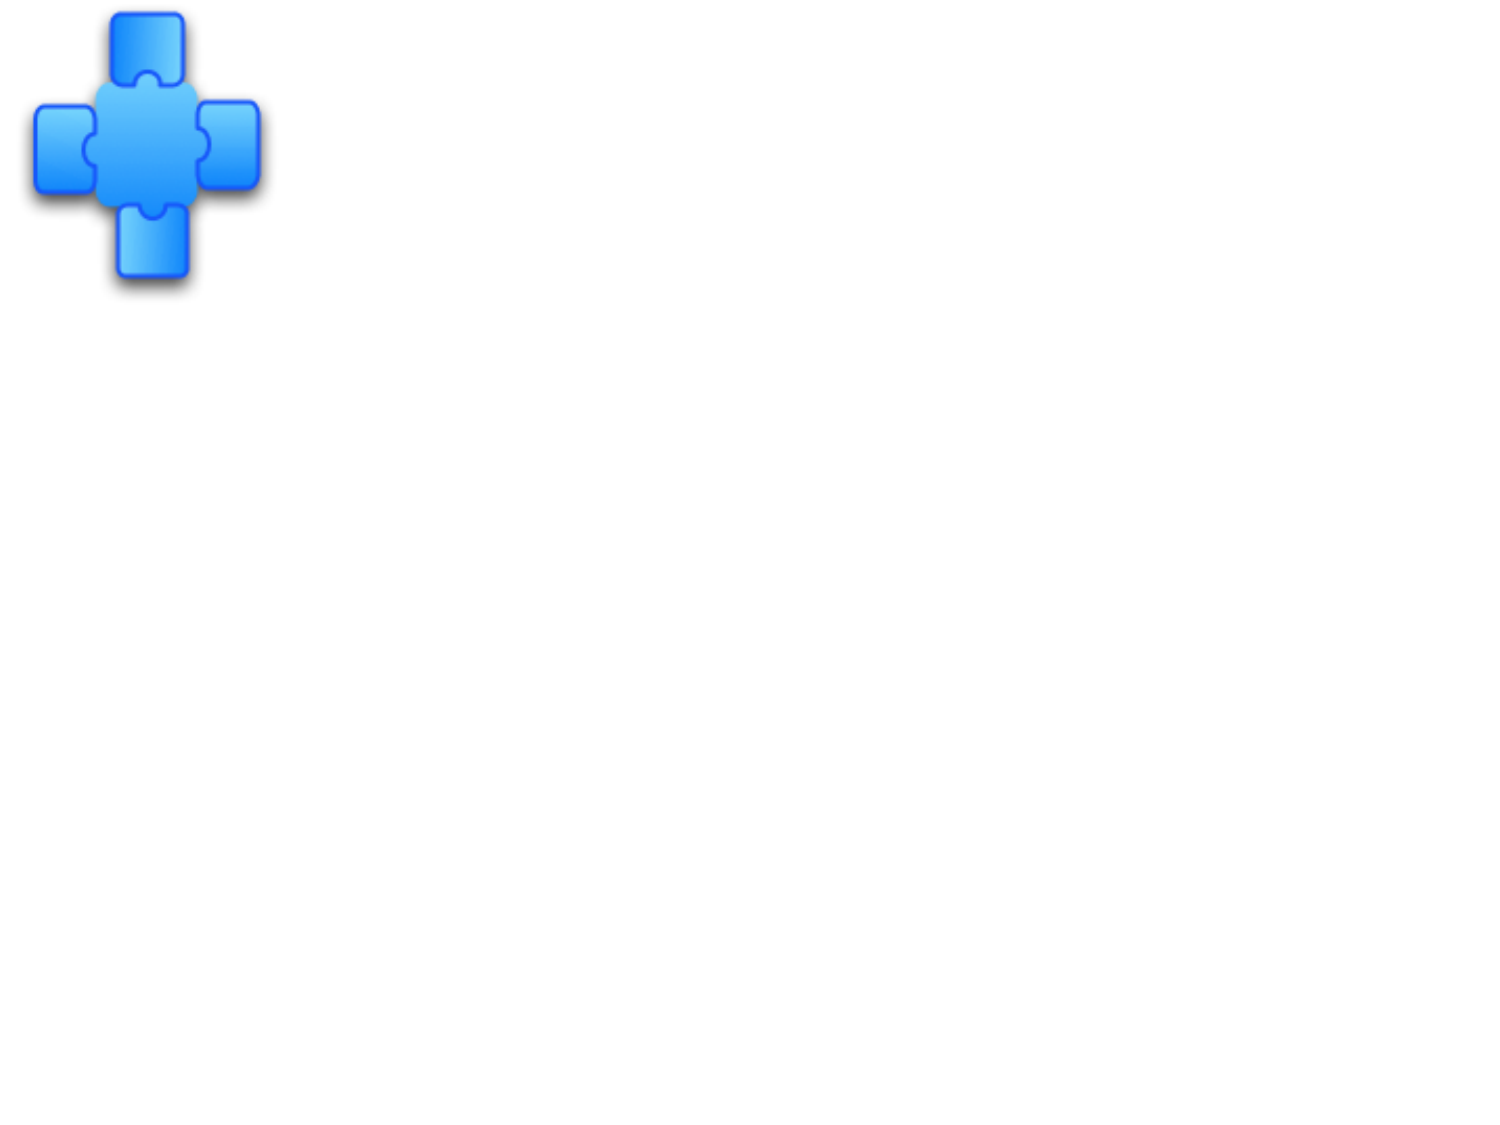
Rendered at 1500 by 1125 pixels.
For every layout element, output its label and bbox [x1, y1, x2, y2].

picture [15, 0, 283, 305]
